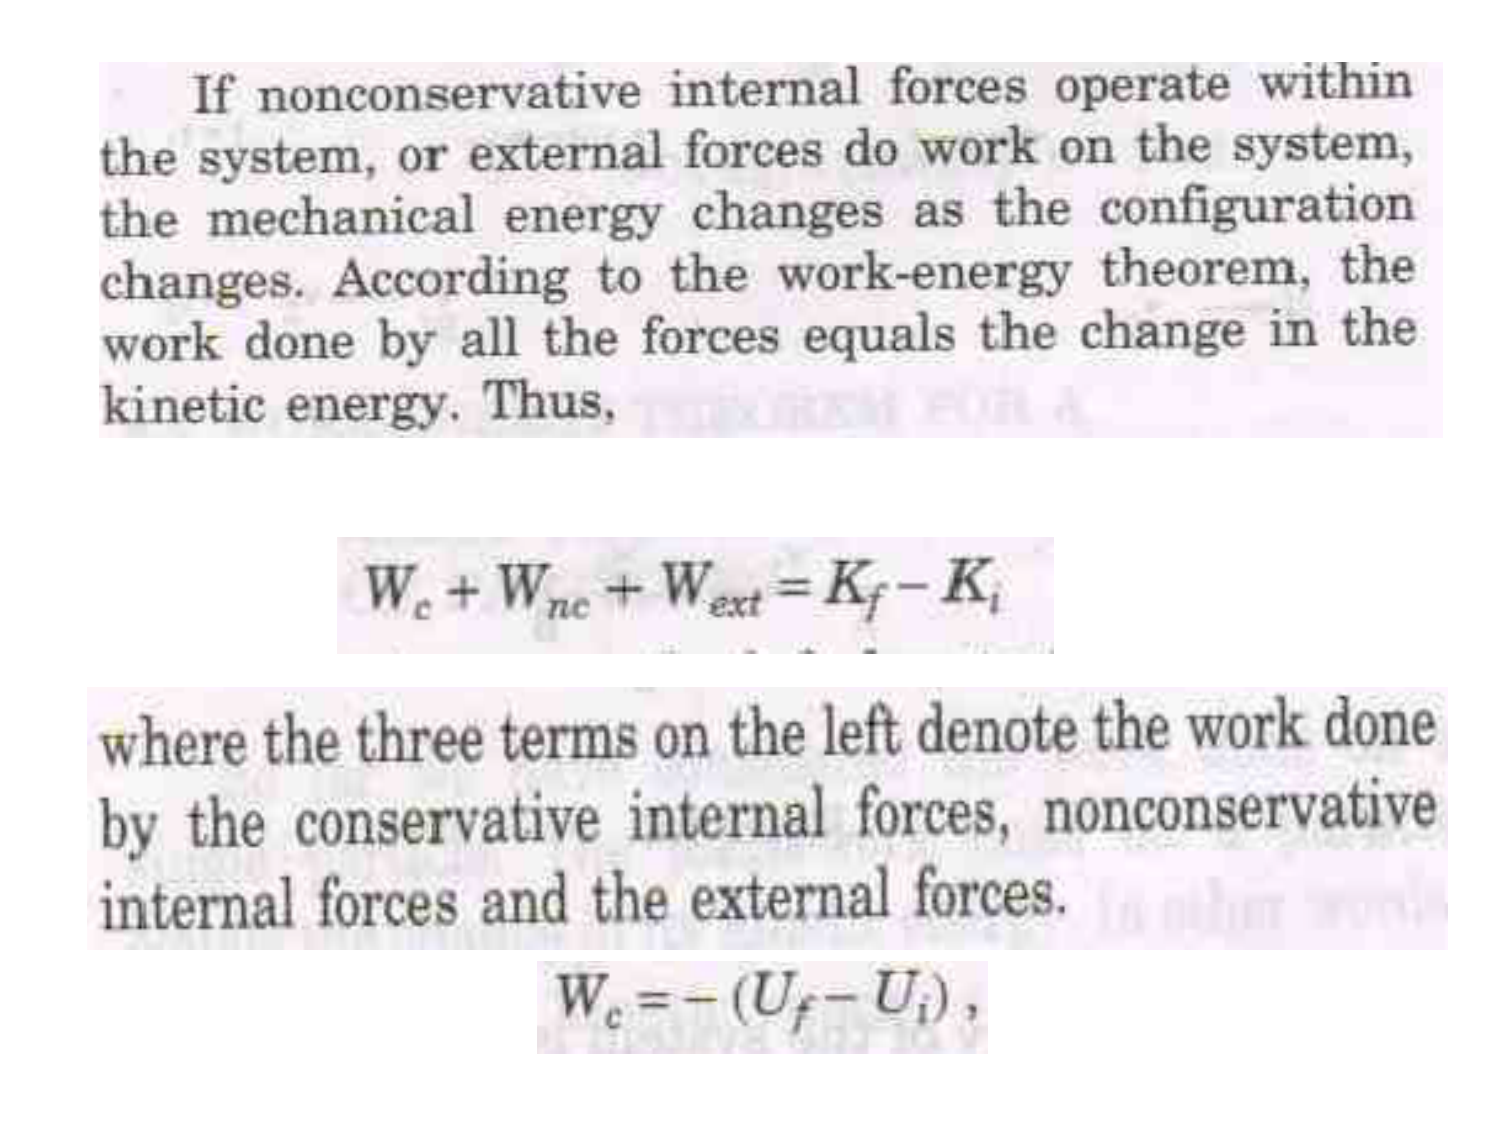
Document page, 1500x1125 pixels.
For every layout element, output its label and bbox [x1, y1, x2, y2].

picture [337, 537, 1054, 654]
picture [537, 961, 988, 1054]
picture [87, 687, 1448, 951]
picture [99, 62, 1443, 438]
